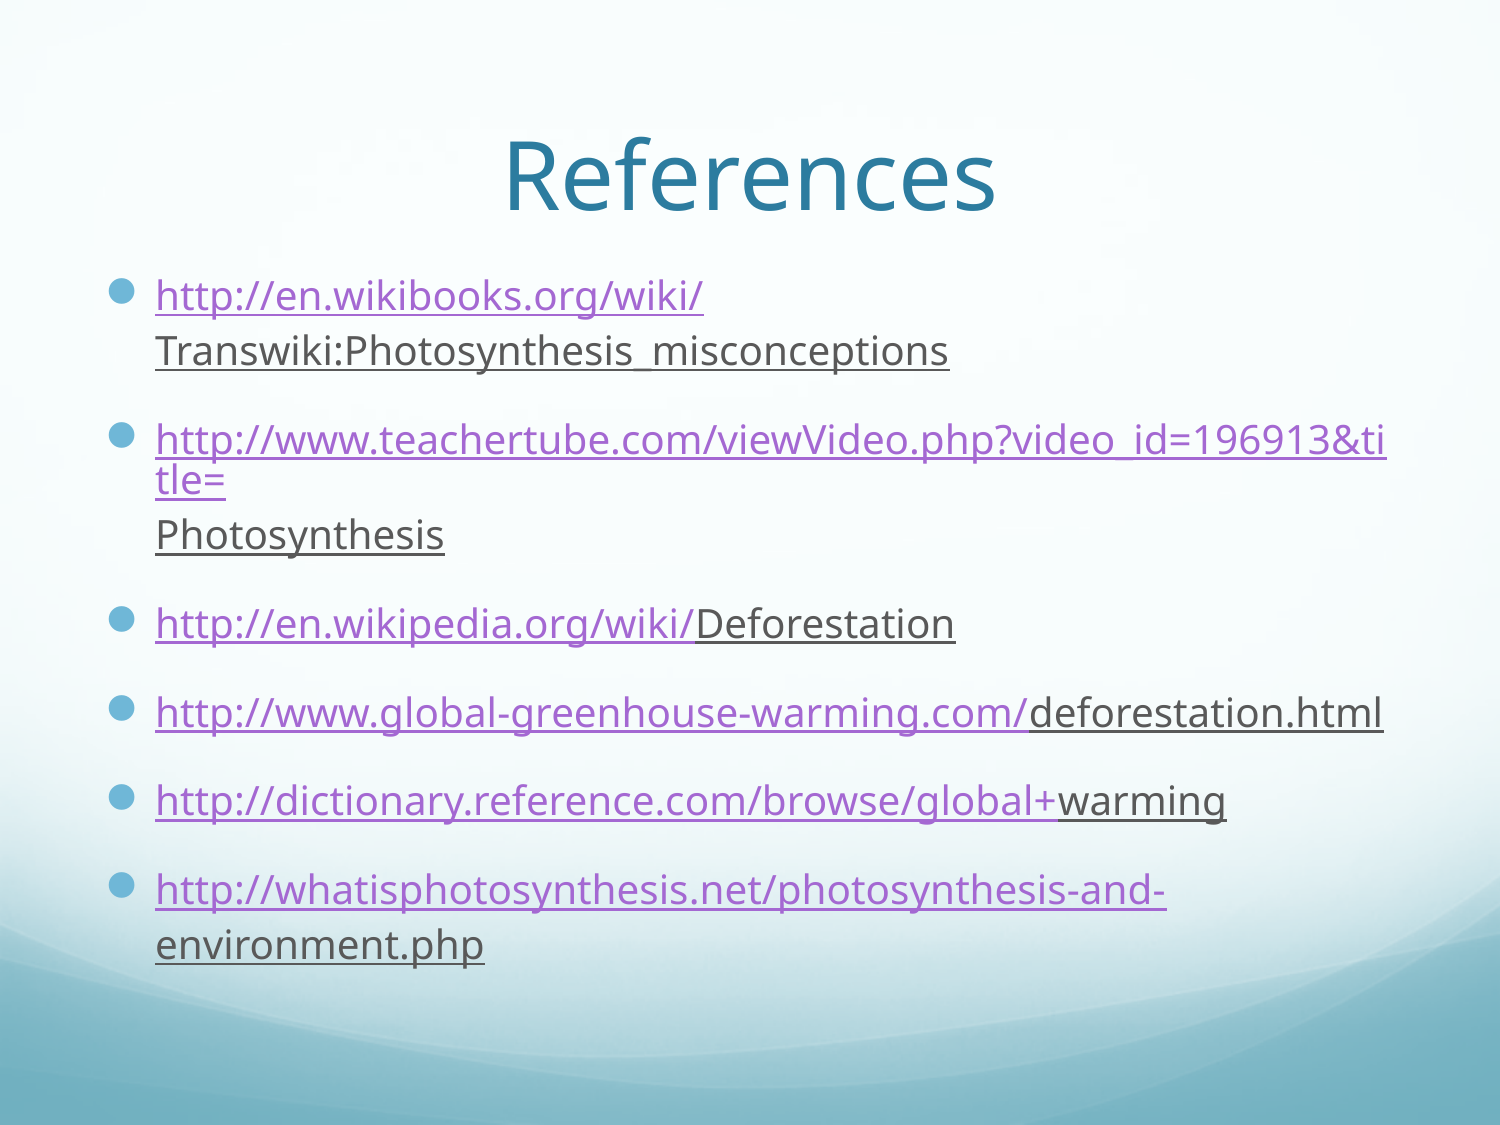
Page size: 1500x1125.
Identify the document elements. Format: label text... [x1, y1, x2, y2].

title References [89, 17, 1410, 238]
list http://en.wikibooks.org/wiki/Transwiki:Photosynthesis_misconceptions http://www.teachertube.com/viewVideo.php?video_id=196913&title=Photosynthesis http://en.wikipedia.org/wiki/Deforestation http://www.global-greenhouse-warming.com/deforestation.html http://dictionary.reference.com/browse/global+warming http://whatisphotosynthesis.net/photosynthesis-and-environment.php [89, 262, 1410, 976]
